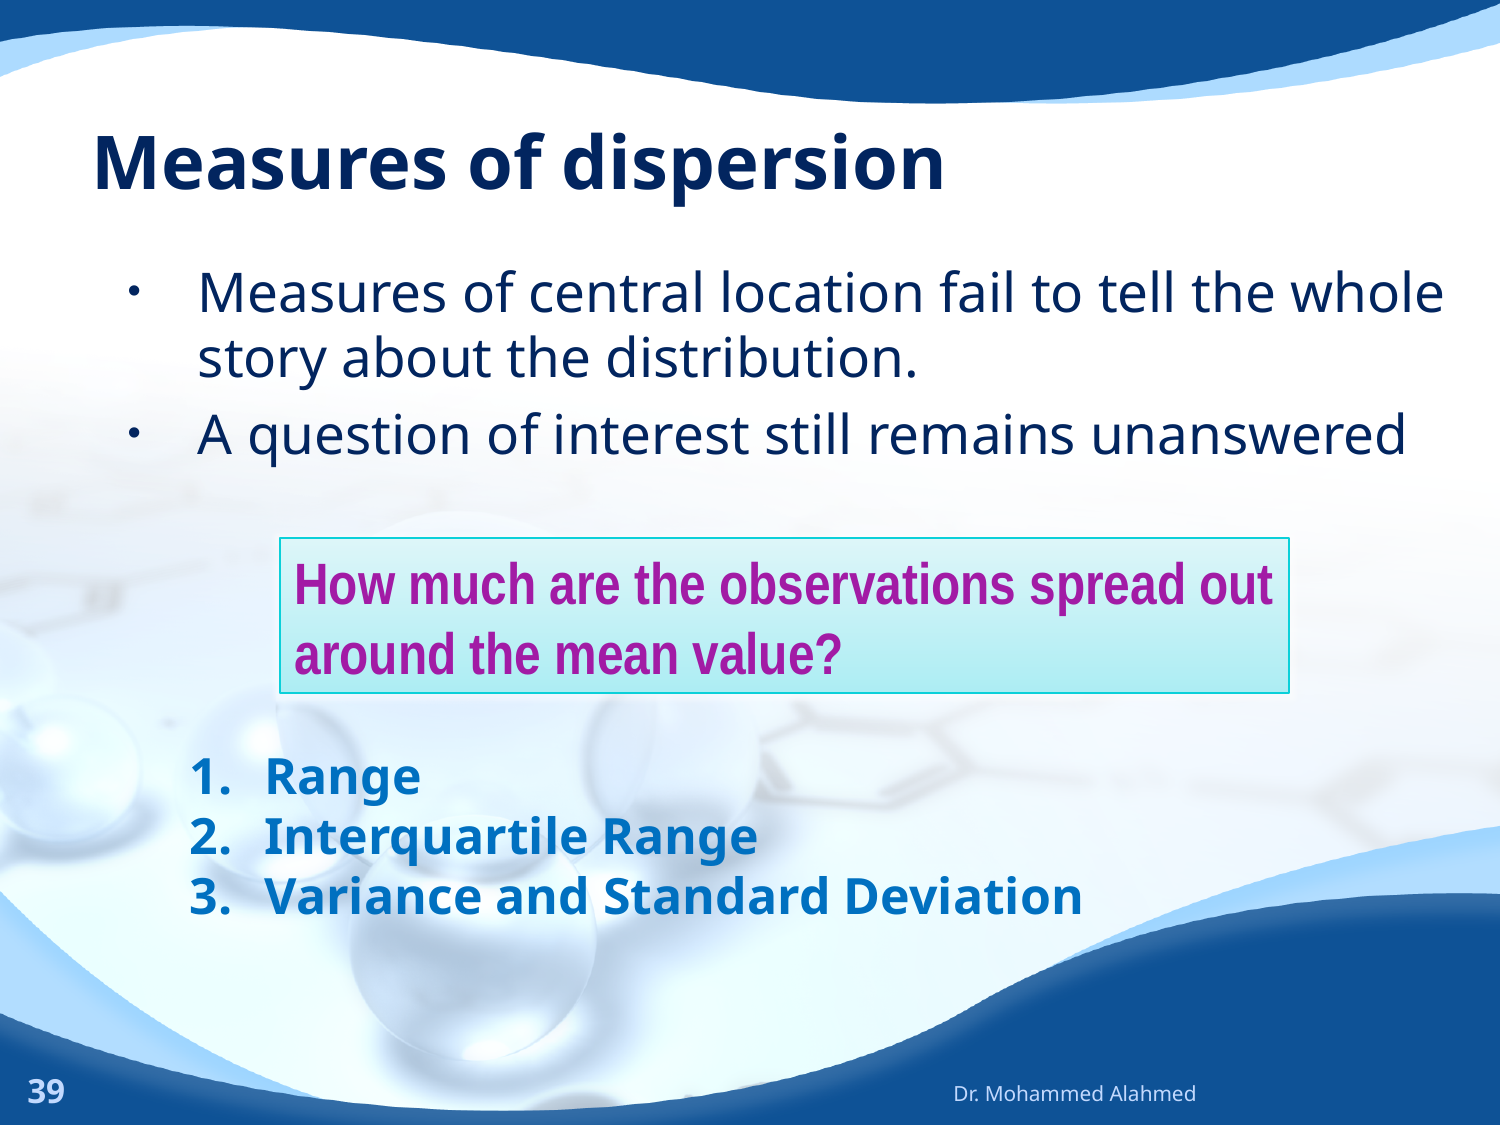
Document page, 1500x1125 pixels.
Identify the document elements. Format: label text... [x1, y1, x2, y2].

picture [0, 0, 1500, 1125]
slide_number 39 [12, 1062, 363, 1123]
list Measures of central location fail to tell the whole story about the distribution. A question of interest still remains unanswered [112, 249, 1463, 525]
text_box How much are the observations spread out around the mean value? [279, 537, 1290, 694]
footer Dr. Mohammed Alahmed [837, 1073, 1313, 1125]
title Measures of dispersion [76, 107, 1427, 213]
text_box Range Interquartile Range Variance and Standard Deviation [174, 737, 1500, 933]
